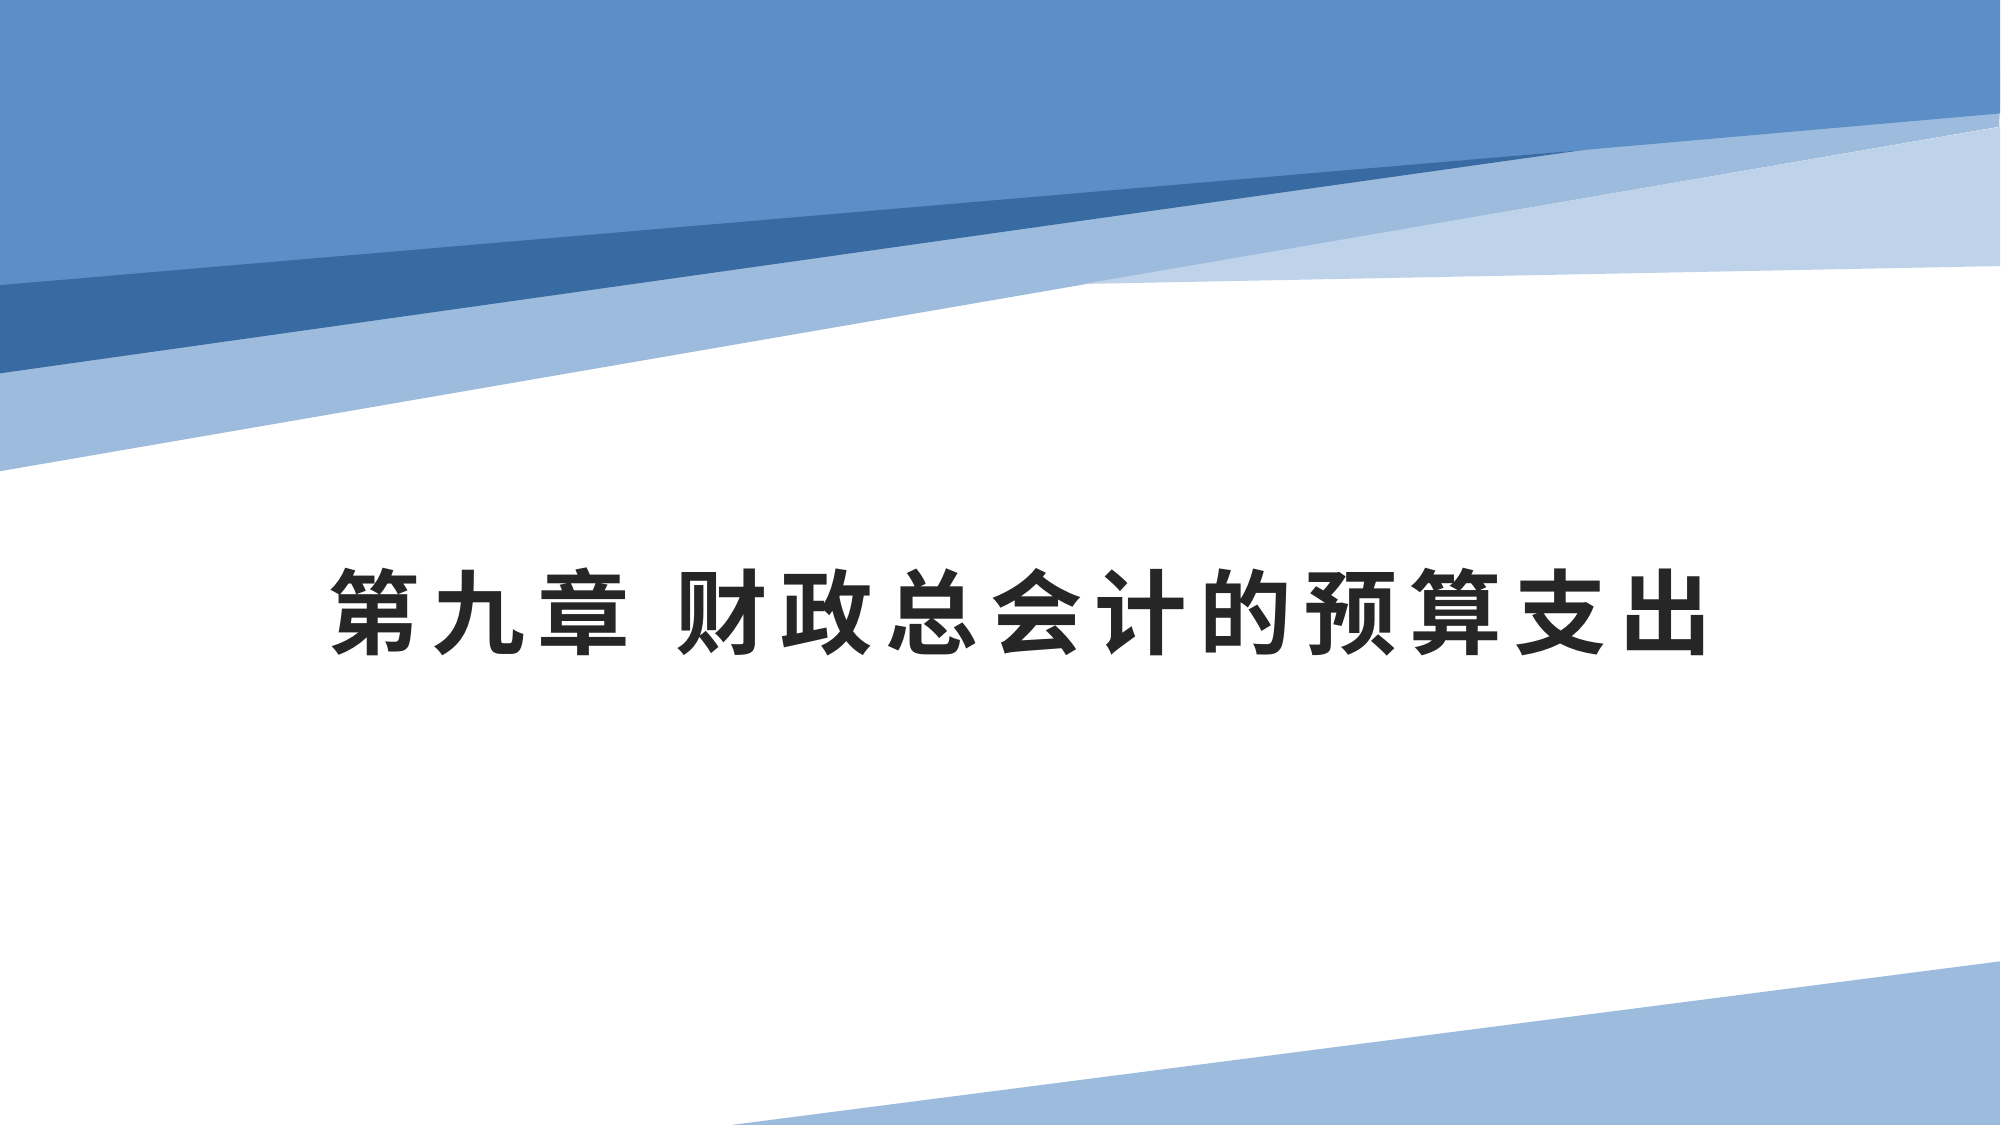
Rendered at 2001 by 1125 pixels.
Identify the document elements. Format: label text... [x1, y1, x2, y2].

title 第九章 财政总会计的预算支出 [306, 443, 1735, 674]
